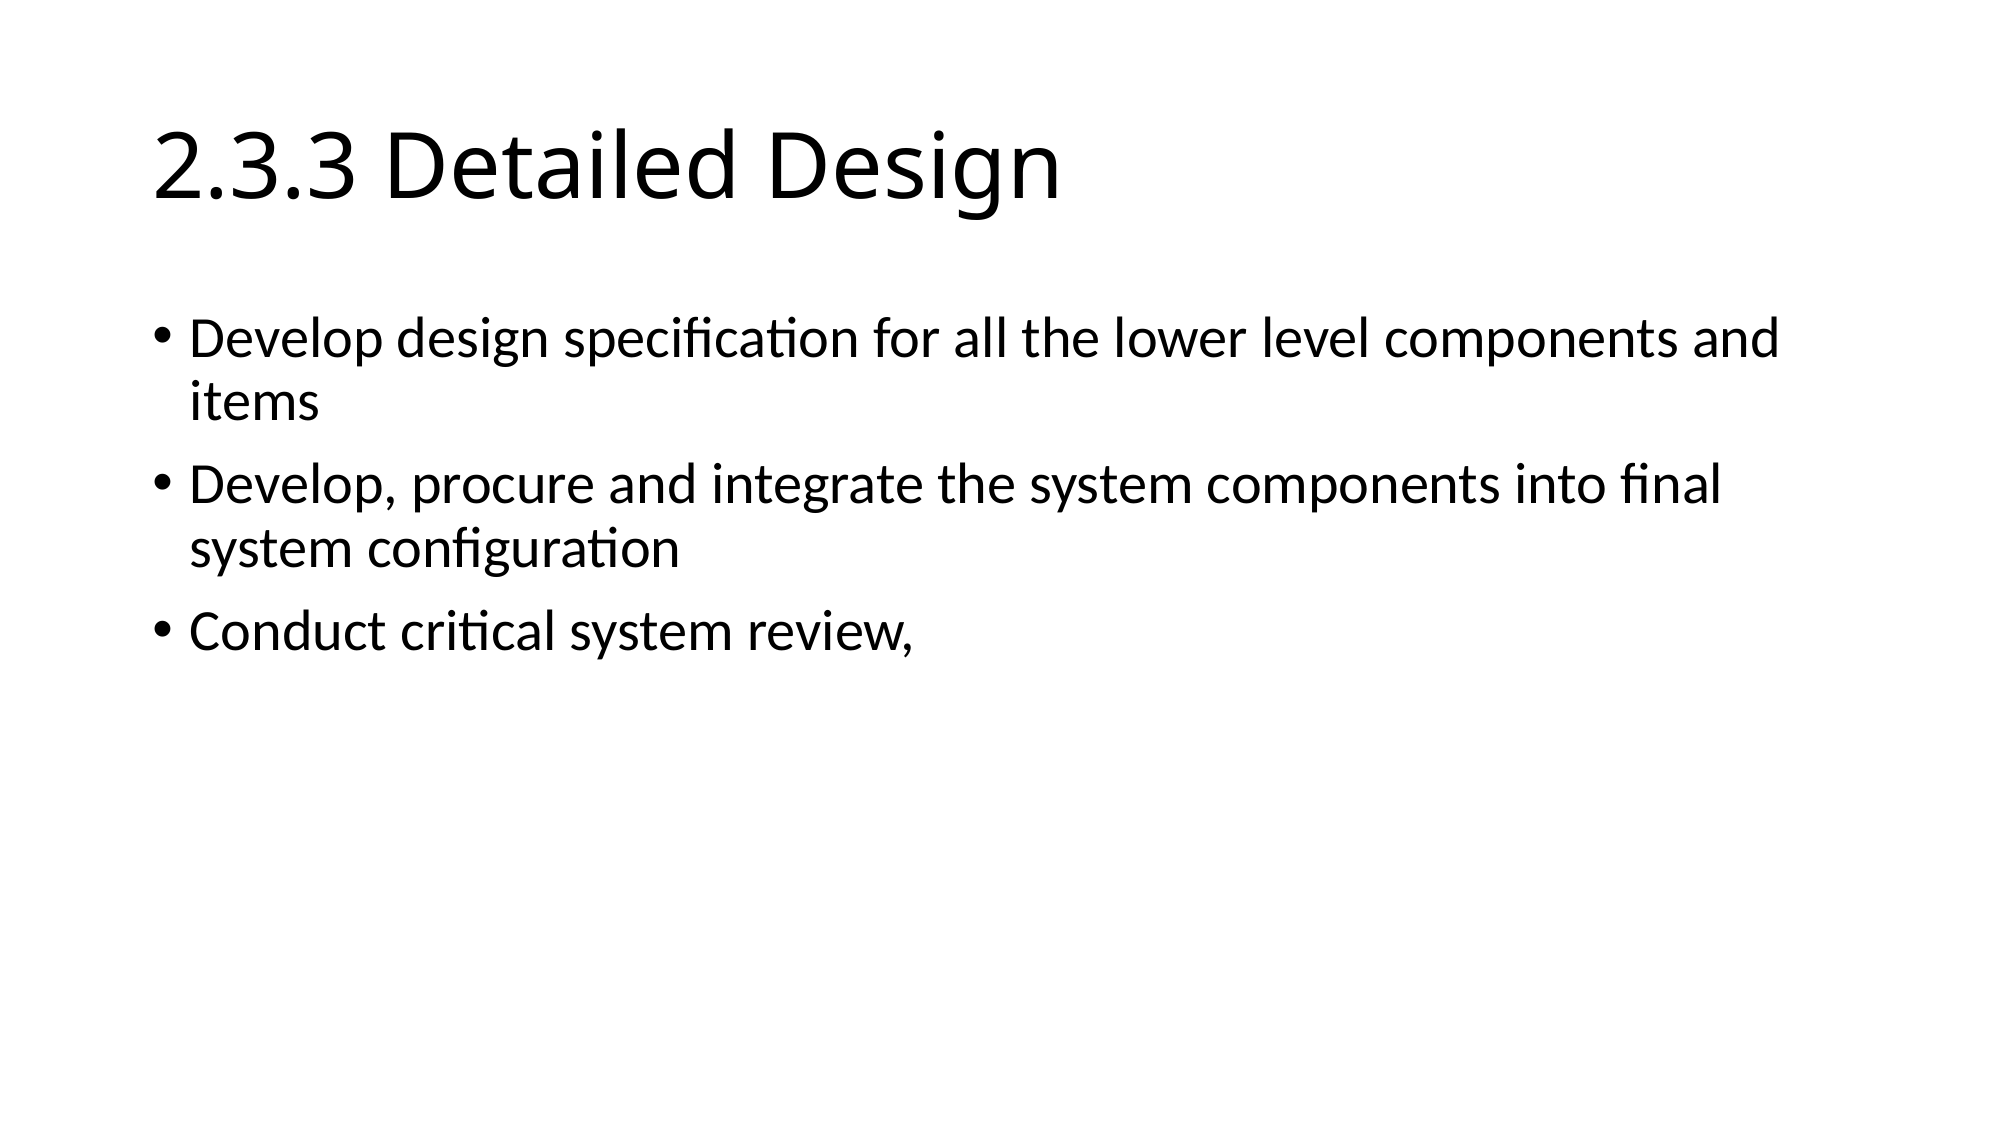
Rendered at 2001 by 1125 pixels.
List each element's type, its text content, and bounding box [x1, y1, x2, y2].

title 2.3.3 Detailed Design [137, 59, 1863, 278]
list Develop design specification for all the lower level components and items Develop, procure and integrate the system components into final system configuration Conduct critical system review, [137, 299, 1863, 1014]
